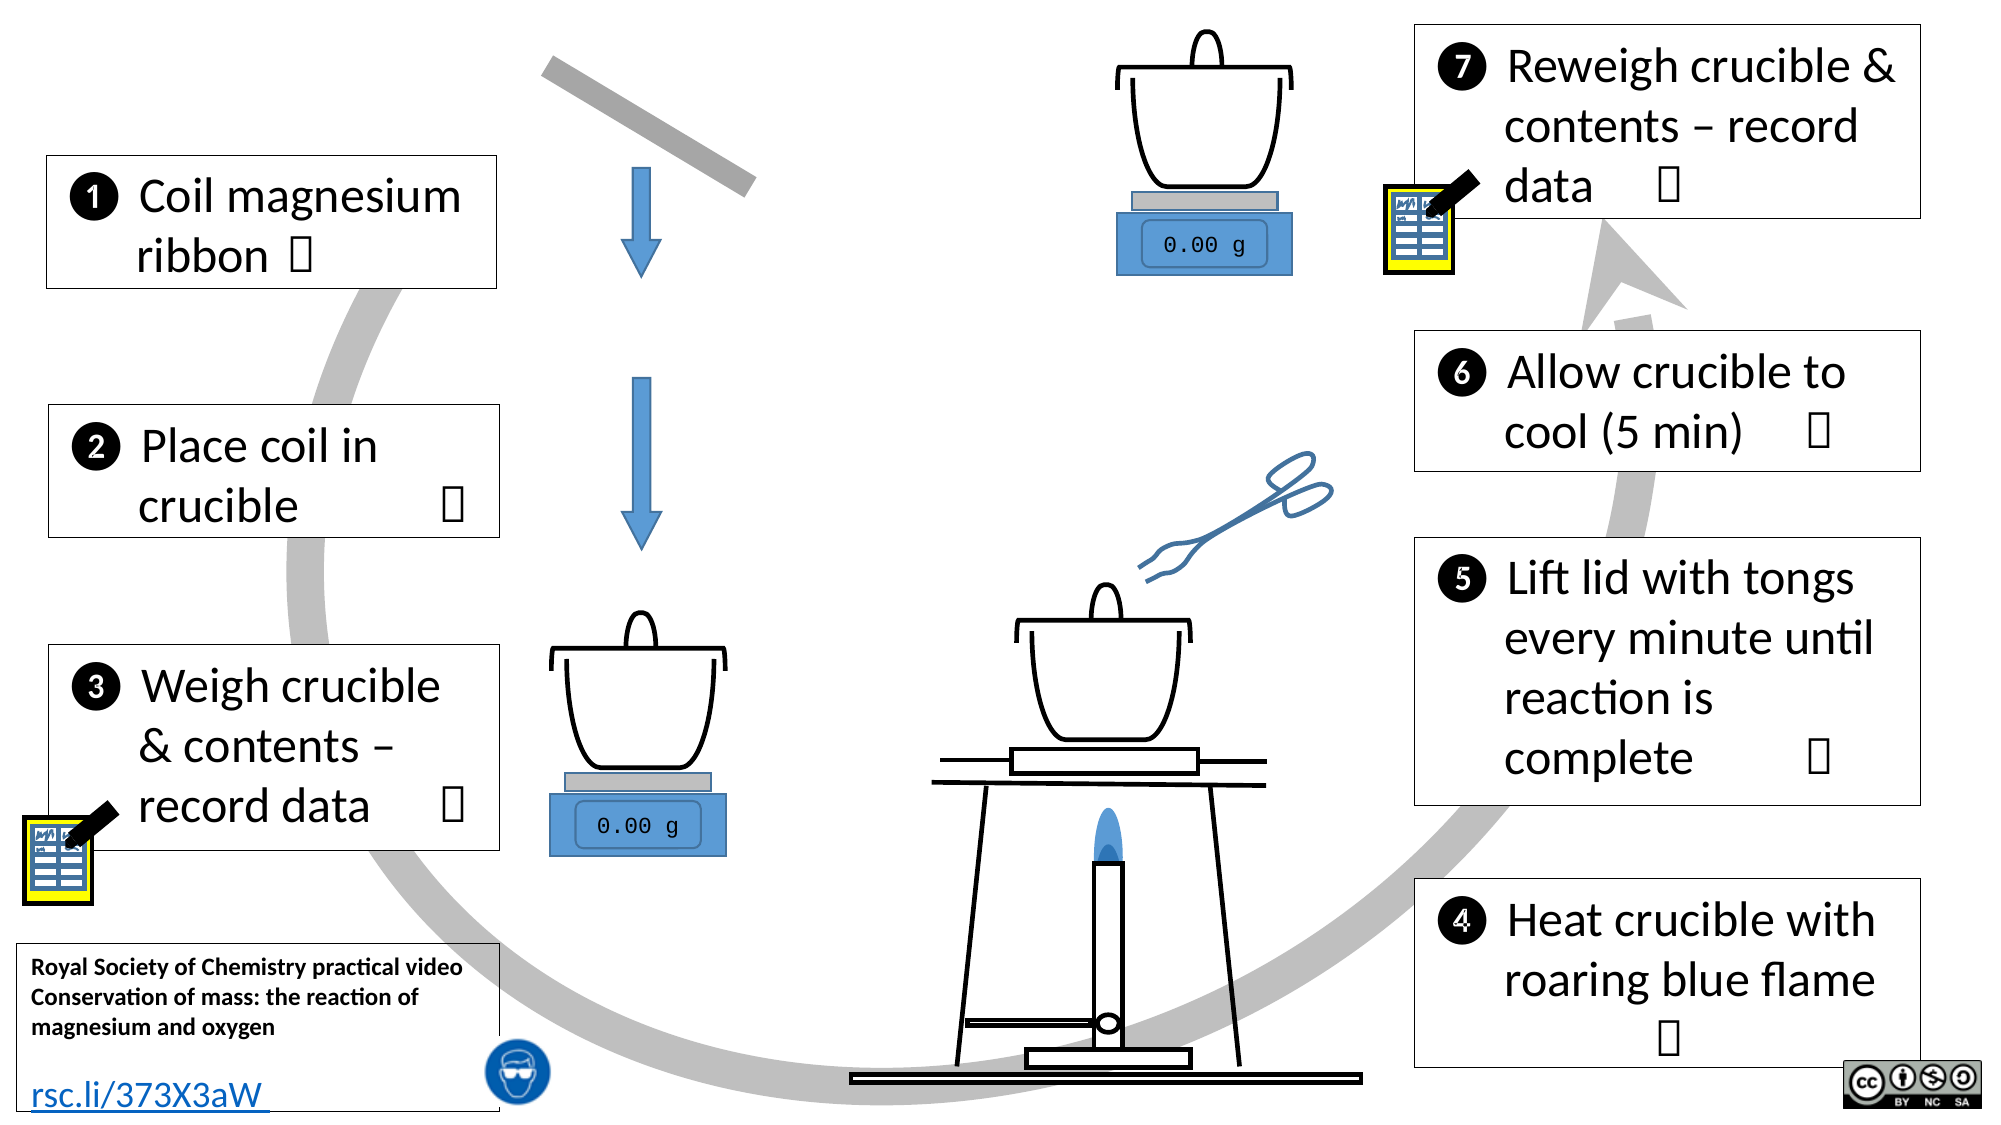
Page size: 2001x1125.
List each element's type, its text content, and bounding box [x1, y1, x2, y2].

text_box ❻ Allow crucible to cool (5 min)  [1414, 330, 1921, 472]
text_box ❷ Place coil in crucible  [48, 404, 500, 538]
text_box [1117, 31, 1292, 187]
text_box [1128, 503, 1336, 544]
text_box [620, 376, 663, 552]
text_box [539, 53, 759, 200]
text_box ❺ Lift lid with tongs every minute until reaction is complete  [1414, 537, 1921, 806]
text_box ❸ Weigh crucible & contents – record data  [48, 644, 500, 851]
text_box [304, 219, 1638, 1088]
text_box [551, 612, 726, 768]
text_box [1116, 191, 1293, 275]
text_box ❹ Heat crucible with roaring blue flame  [1414, 878, 1921, 1068]
picture [480, 1036, 559, 1107]
text_box ❶ Coil magnesium ribbon  [46, 155, 497, 289]
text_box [1016, 584, 1191, 740]
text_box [24, 817, 121, 904]
text_box Royal Society of Chemistry practical video Conservation of mass: the reaction of magnesium and oxygen rsc.li/373X3aW [16, 943, 500, 1112]
text_box [620, 166, 663, 279]
picture [1843, 1060, 1982, 1109]
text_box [850, 749, 1361, 1083]
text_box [1385, 186, 1482, 273]
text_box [550, 772, 726, 856]
text_box ❼ Reweigh crucible & contents – record data  [1414, 24, 1921, 219]
